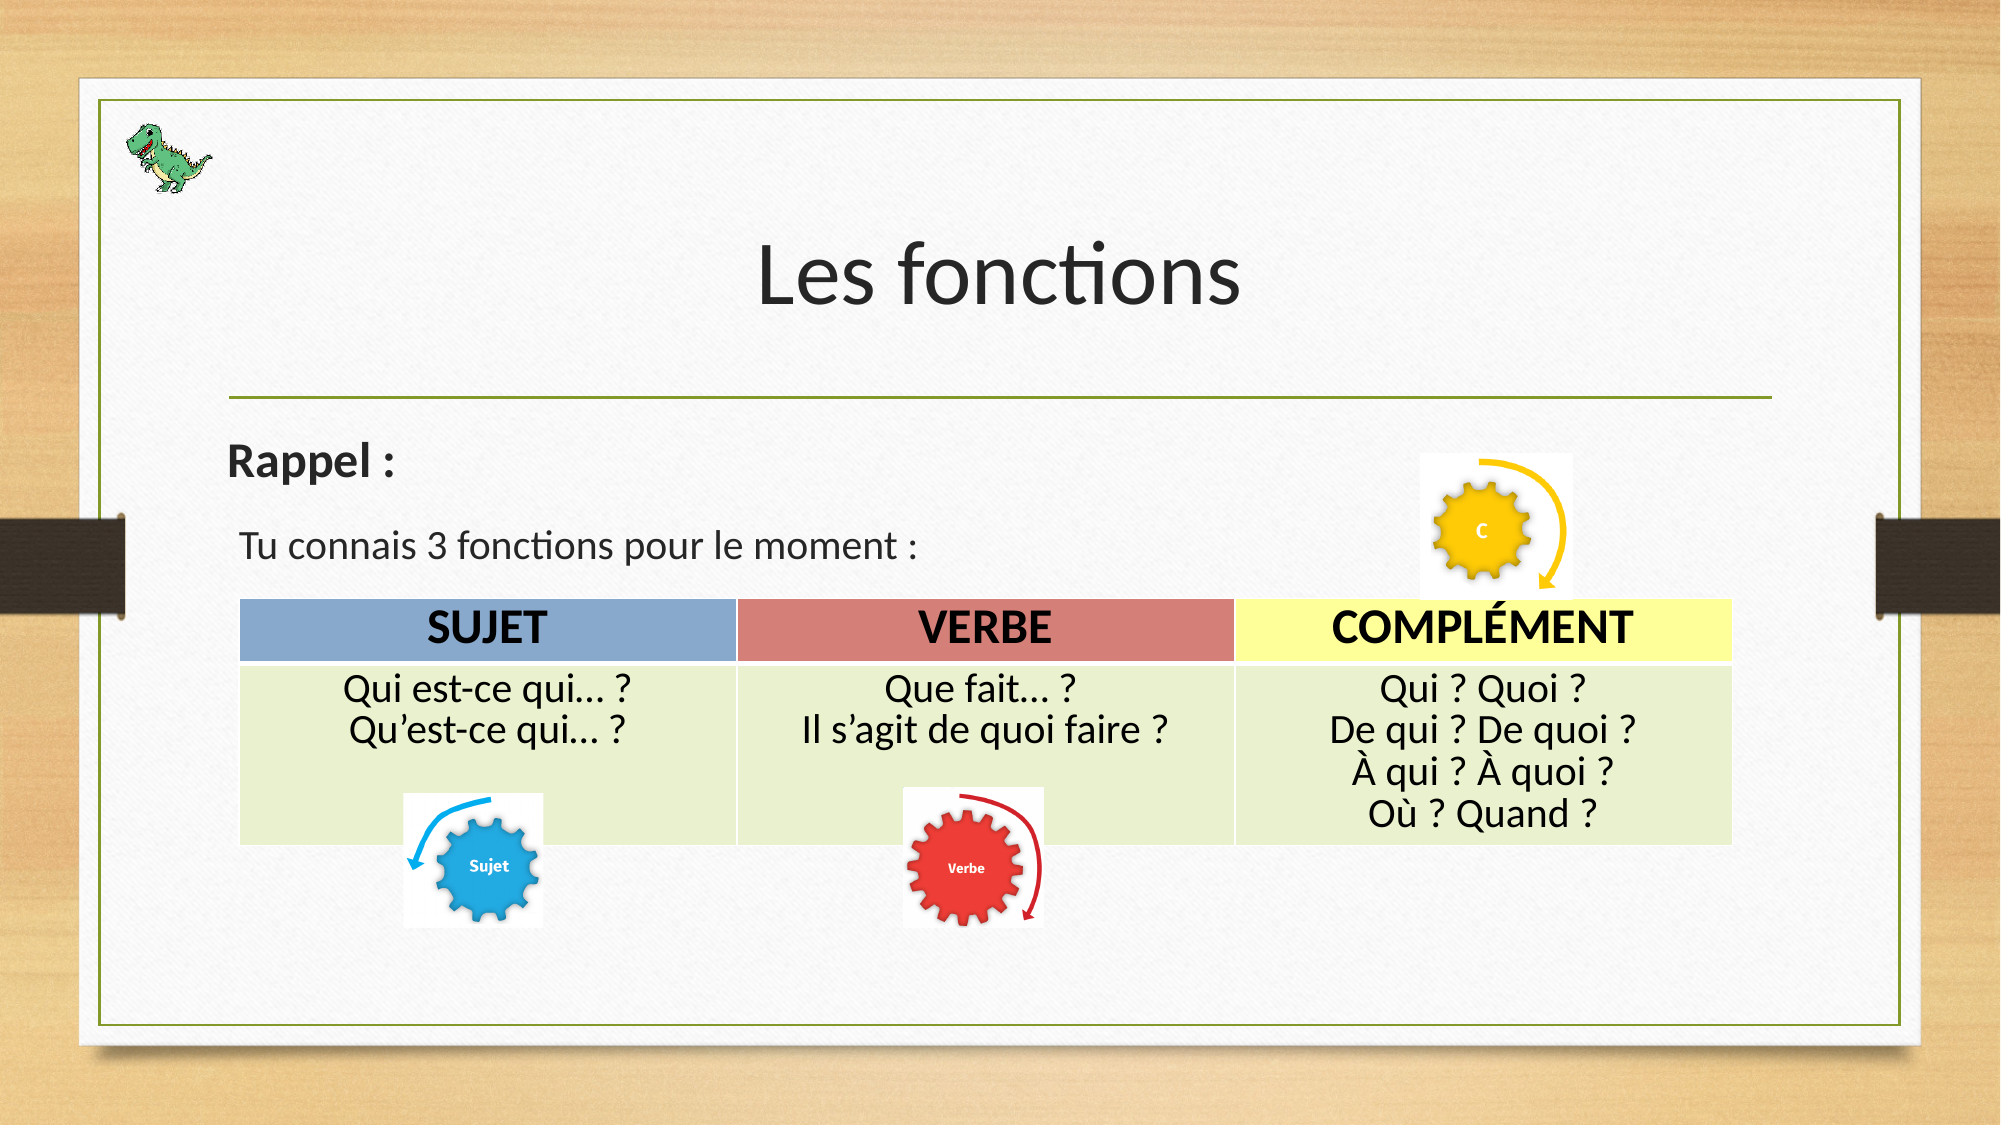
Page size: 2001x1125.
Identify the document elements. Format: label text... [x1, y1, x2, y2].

table_header SUJET [240, 599, 736, 661]
title Les fonctions [212, 161, 1788, 375]
picture [0, 0, 2001, 1125]
list Rappel : Tu connais 3 fonctions pour le moment : [212, 419, 1788, 964]
table_cell Qui est-ce qui… ? Qu’est-ce qui… ? [240, 666, 736, 845]
table_header VERBE [738, 599, 1234, 661]
table_cell Que fait… ? Il s’agit de quoi faire ? [738, 666, 1234, 845]
table_header COMPLÉMENT [1236, 599, 1732, 661]
table_cell Qui ? Quoi ? De qui ? De quoi ? À qui ? À quoi ? Où ? Quand ? [1236, 666, 1732, 845]
